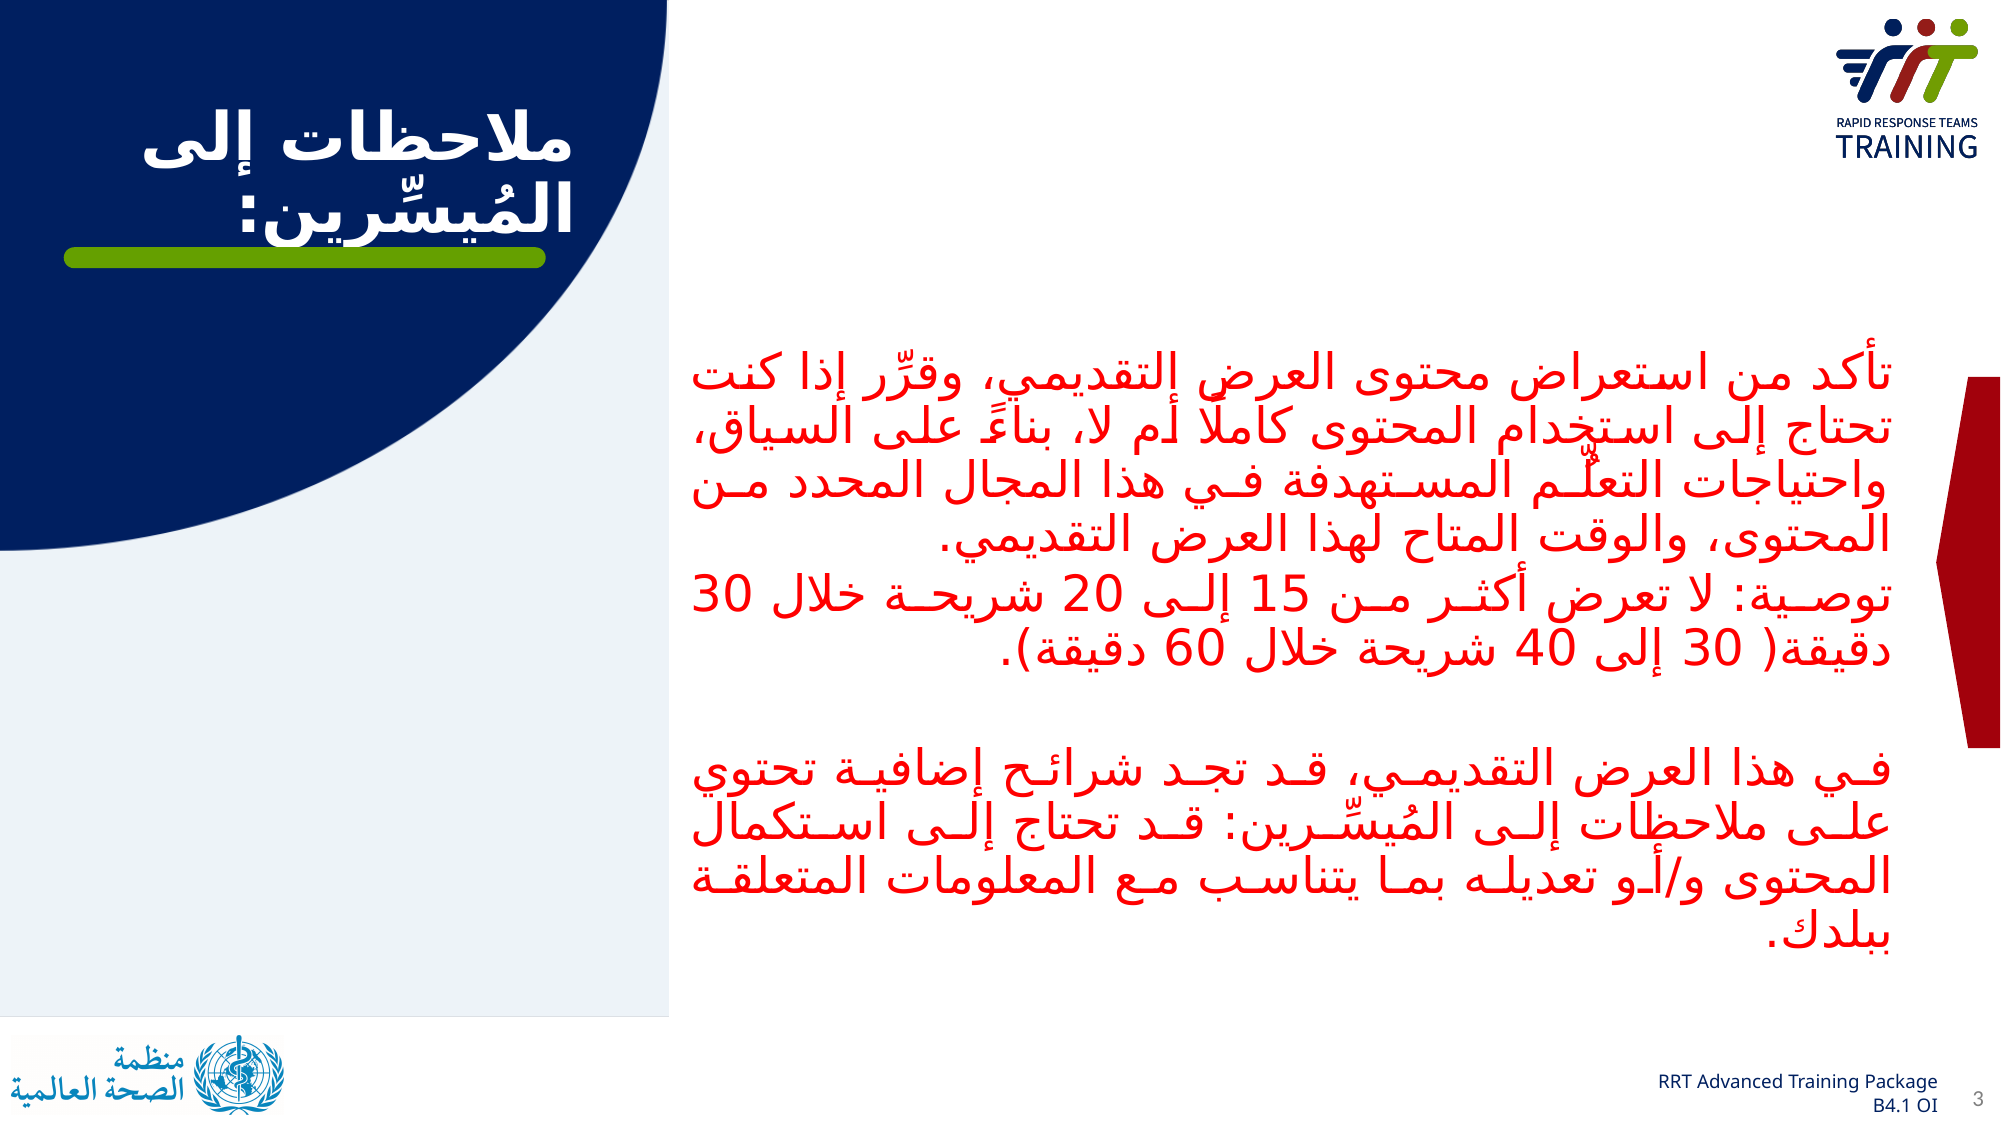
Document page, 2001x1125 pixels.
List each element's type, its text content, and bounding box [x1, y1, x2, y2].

picture [1835, 19, 1978, 167]
text_box [63, 247, 546, 269]
picture [11, 1035, 284, 1115]
picture [0, 0, 669, 1018]
list تأكد من استعراض محتوى العرض التقديمي، وقرِّر إذا كنت تحتاج إلى استخدام المحتوى كاملًا أم لا، بناءً على السياق، واحتياجات التعلُّم المستهدفة في هذا المجال المحدد من المحتوى، والوقت المتاح لهذا العرض التقديمي. توصية: لا تعرض أكثر من 15 إلى 20 شريحة خلال 30 دقيقة( 30 إلى 40 شريحة خلال 60 دقيقة). في هذا العرض التقديمي، قد تجد شرائح إضافية تحتوي على ملاحظات إلى المُيسِّرين: قد تحتاج إلى استكمال المحتوى و/أو تعديله بما يتناسب مع المعلومات المتعلقة ببلدك. [690, 279, 1894, 844]
picture [241, 1050, 247, 1059]
text_box ملاحظات إلى المُيسِّرين: [55, 95, 592, 268]
